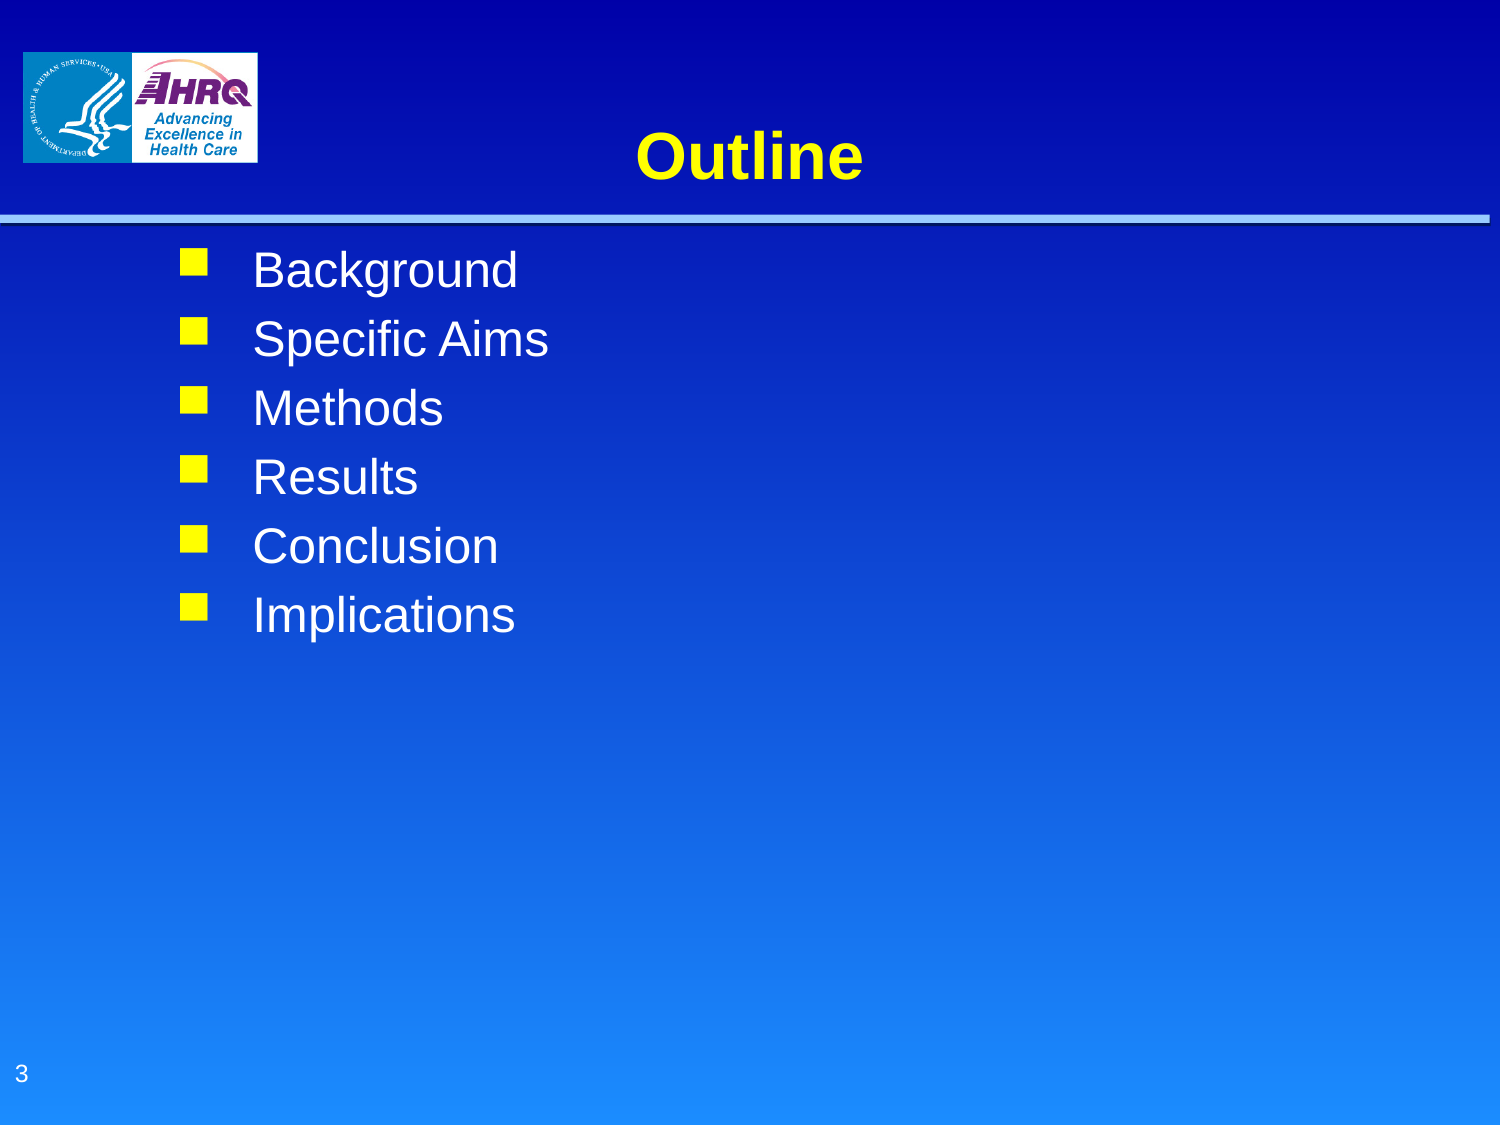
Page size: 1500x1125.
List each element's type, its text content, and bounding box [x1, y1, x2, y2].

list Background Specific Aims Methods Results Conclusion Implications [160, 236, 1414, 1026]
title Outline [0, 74, 1500, 202]
picture [88, 61, 95, 67]
text_box 3 [0, 1050, 95, 1088]
picture [133, 54, 258, 74]
